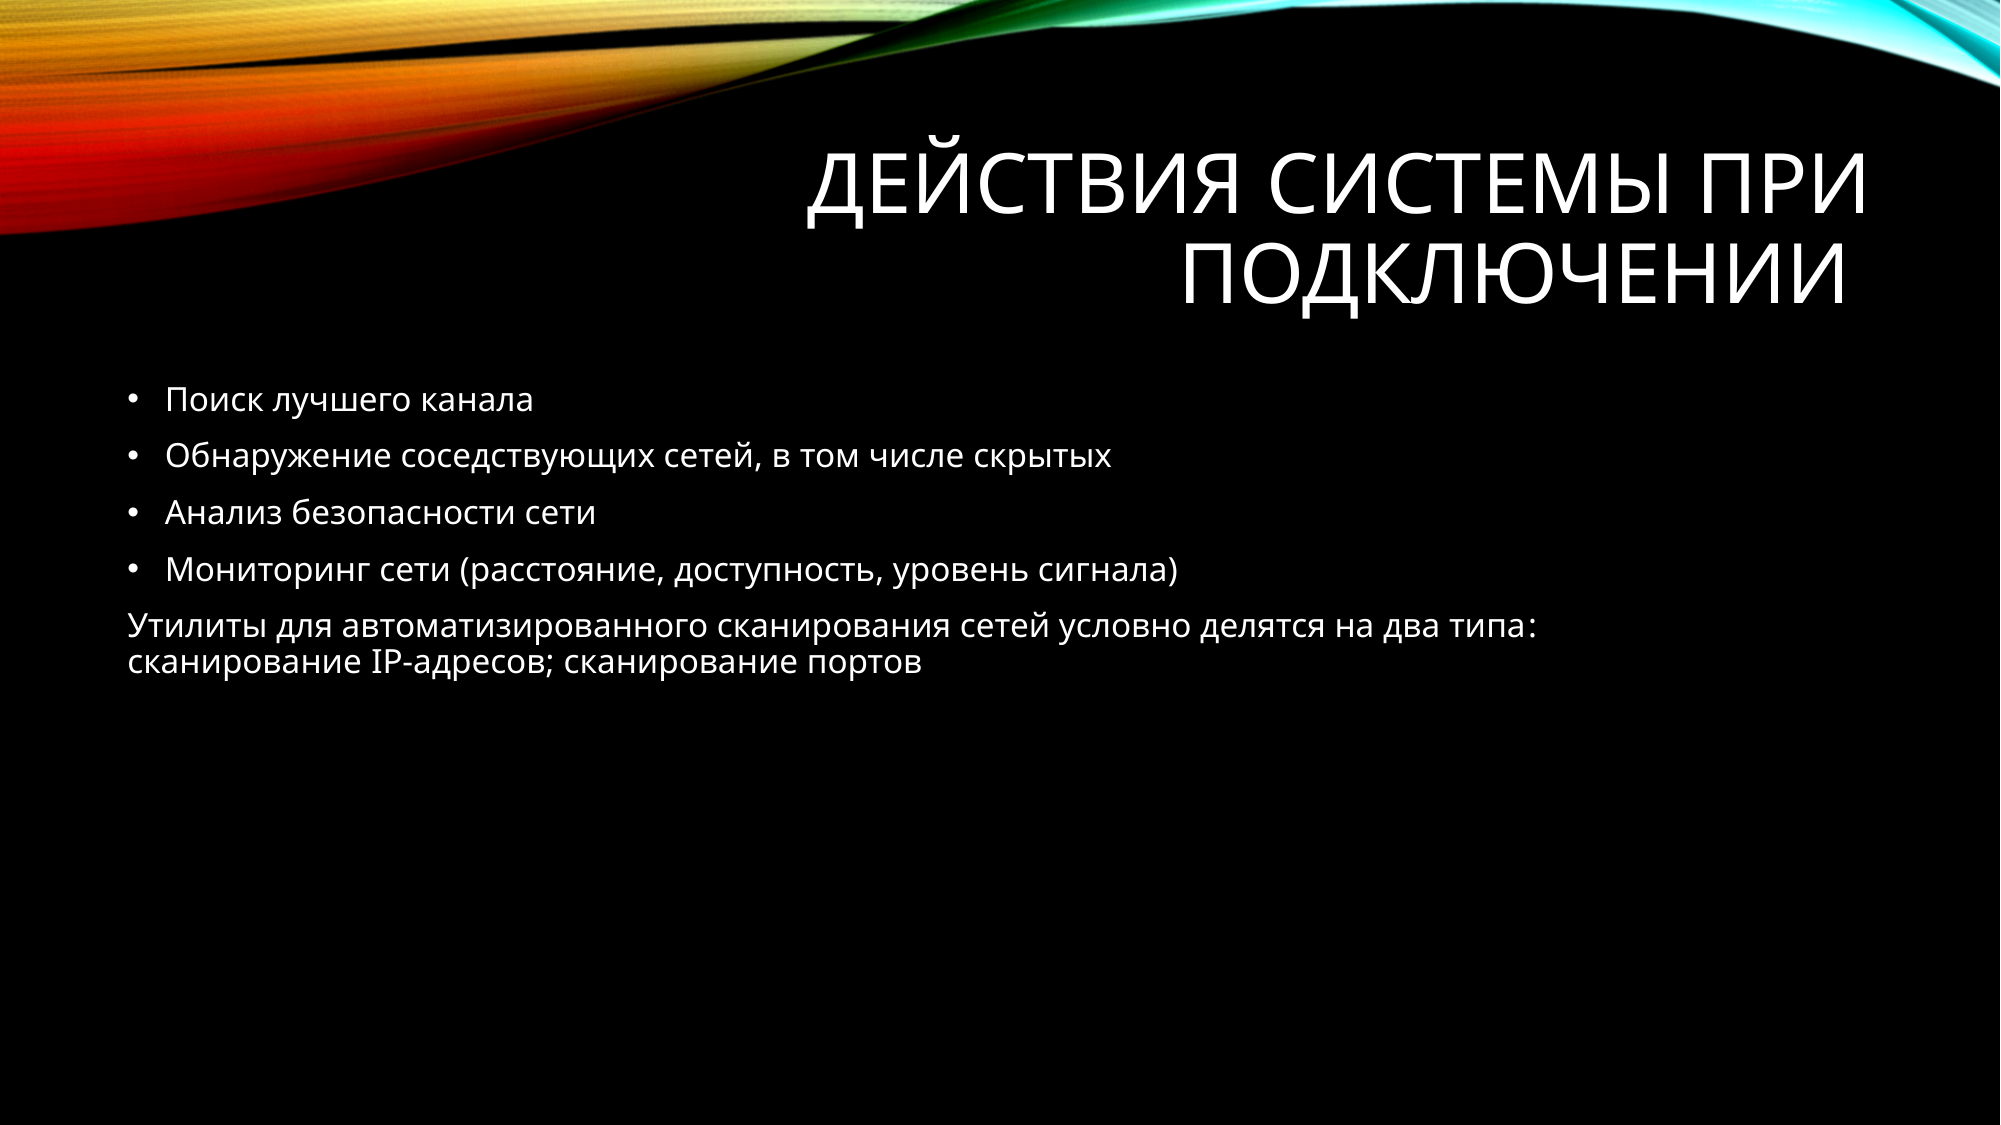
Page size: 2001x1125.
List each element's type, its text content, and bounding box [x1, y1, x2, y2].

picture [0, 0, 2000, 237]
title Действия системы при подключении [474, 125, 1888, 338]
list Поиск лучшего канала Обнаружение соседствующих сетей, в том числе скрытых Анализ безопасности сети Мониторинг сети (расстояние, доступность, уровень сигнала) Утилиты для автоматизированного сканирования сетей условно делятся на два типа: сканирование IP-адресов; сканирование портов [112, 375, 1561, 936]
